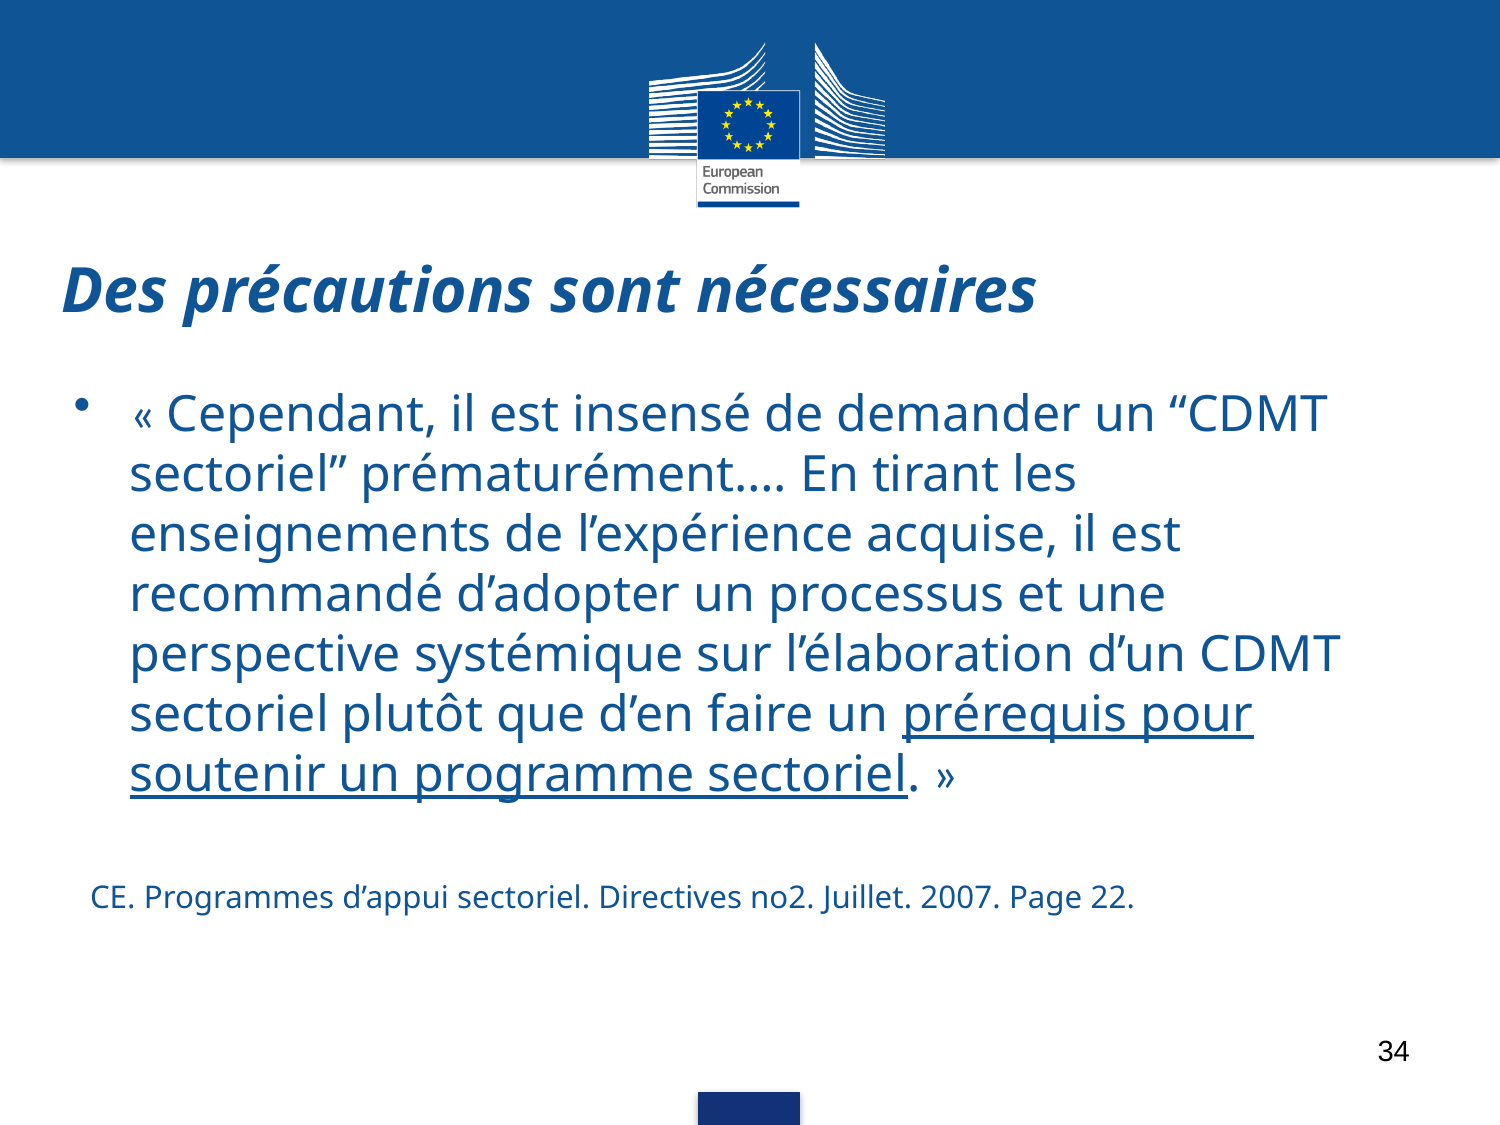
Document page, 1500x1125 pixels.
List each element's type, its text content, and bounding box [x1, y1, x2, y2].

slide_number 34 [1074, 1024, 1426, 1103]
text_box Des précautions sont nécessaires [46, 246, 1325, 329]
list « Cependant, il est insensé de demander un “CDMT sectoriel” prématurément…. En tirant les enseignements de l’expérience acquise, il est recommandé d’adopter un processus et une perspective systémique sur l’élaboration d’un CDMT sectoriel plutôt que d’en faire un prérequis pour soutenir un programme sectoriel. » CE. Programmes d’appui sectoriel. Directives no2. Juillet. 2007. Page 22. [58, 373, 1421, 1044]
picture [649, 42, 885, 208]
